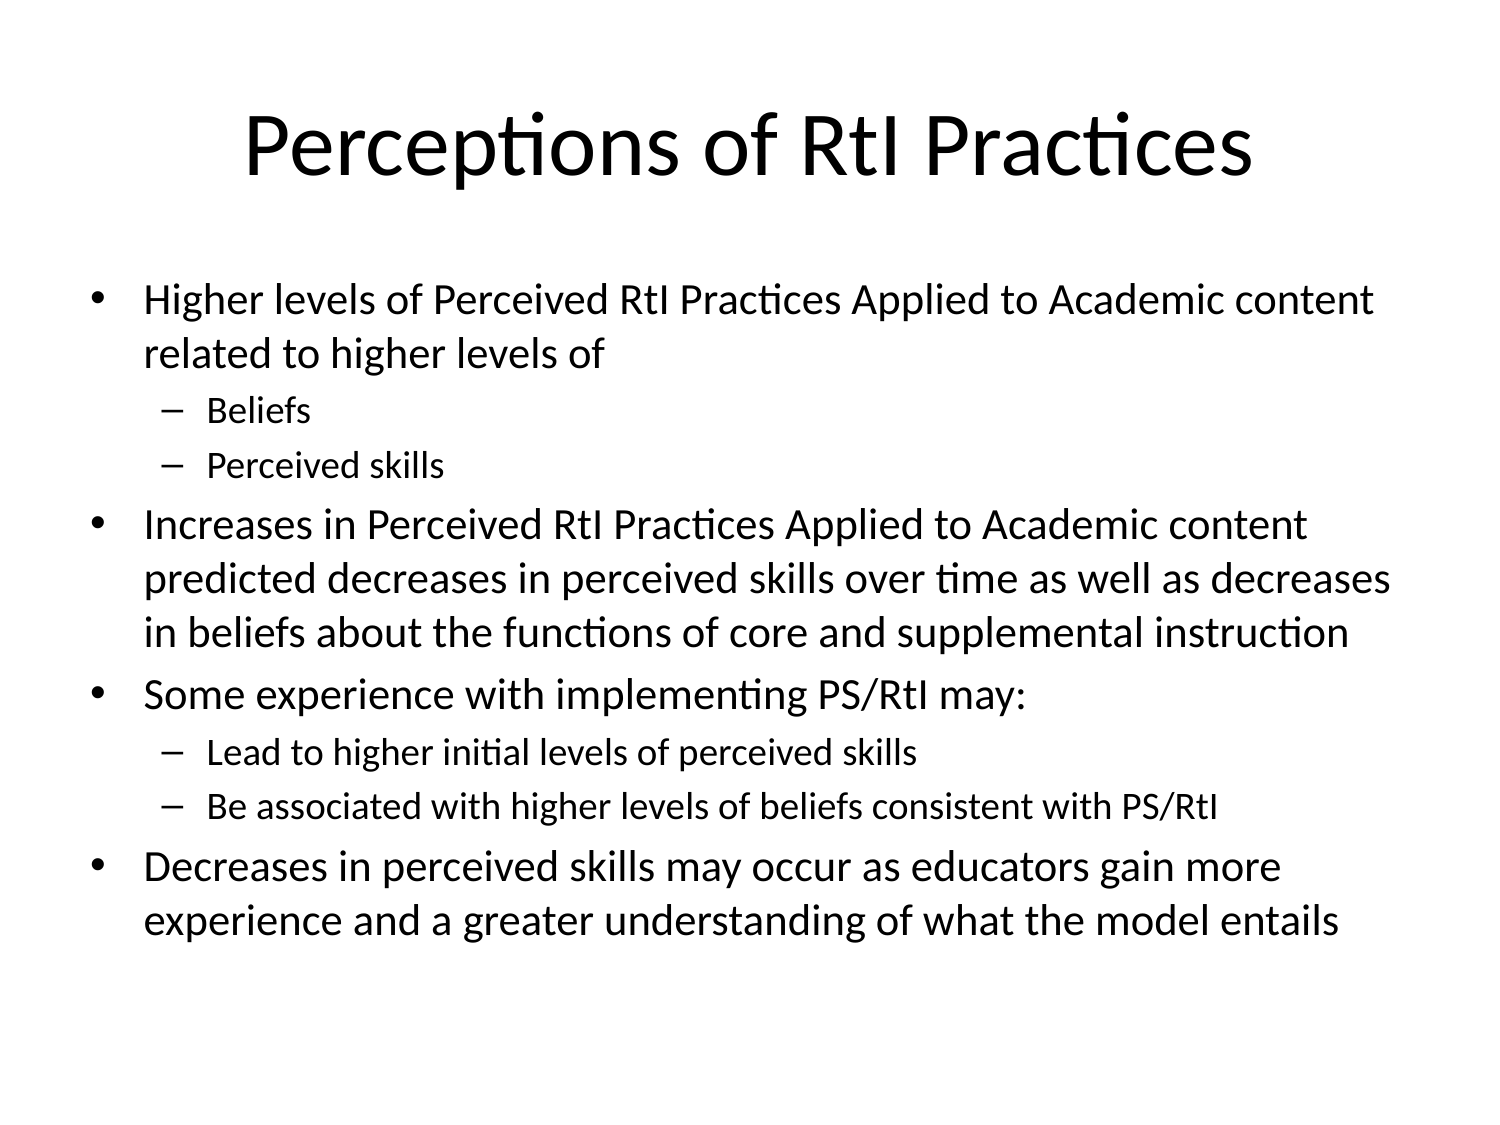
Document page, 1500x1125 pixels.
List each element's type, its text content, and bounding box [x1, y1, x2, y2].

list Higher levels of Perceived RtI Practices Applied to Academic content related to higher levels of Beliefs Perceived skills Increases in Perceived RtI Practices Applied to Academic content predicted decreases in perceived skills over time as well as decreases in beliefs about the functions of core and supplemental instruction Some experience with implementing PS/RtI may: Lead to higher initial levels of perceived skills Be associated with higher levels of beliefs consistent with PS/RtI Decreases in perceived skills may occur as educators gain more experience and a greater understanding of what the model entails [75, 262, 1425, 1005]
title Perceptions of RtI Practices [75, 45, 1425, 233]
